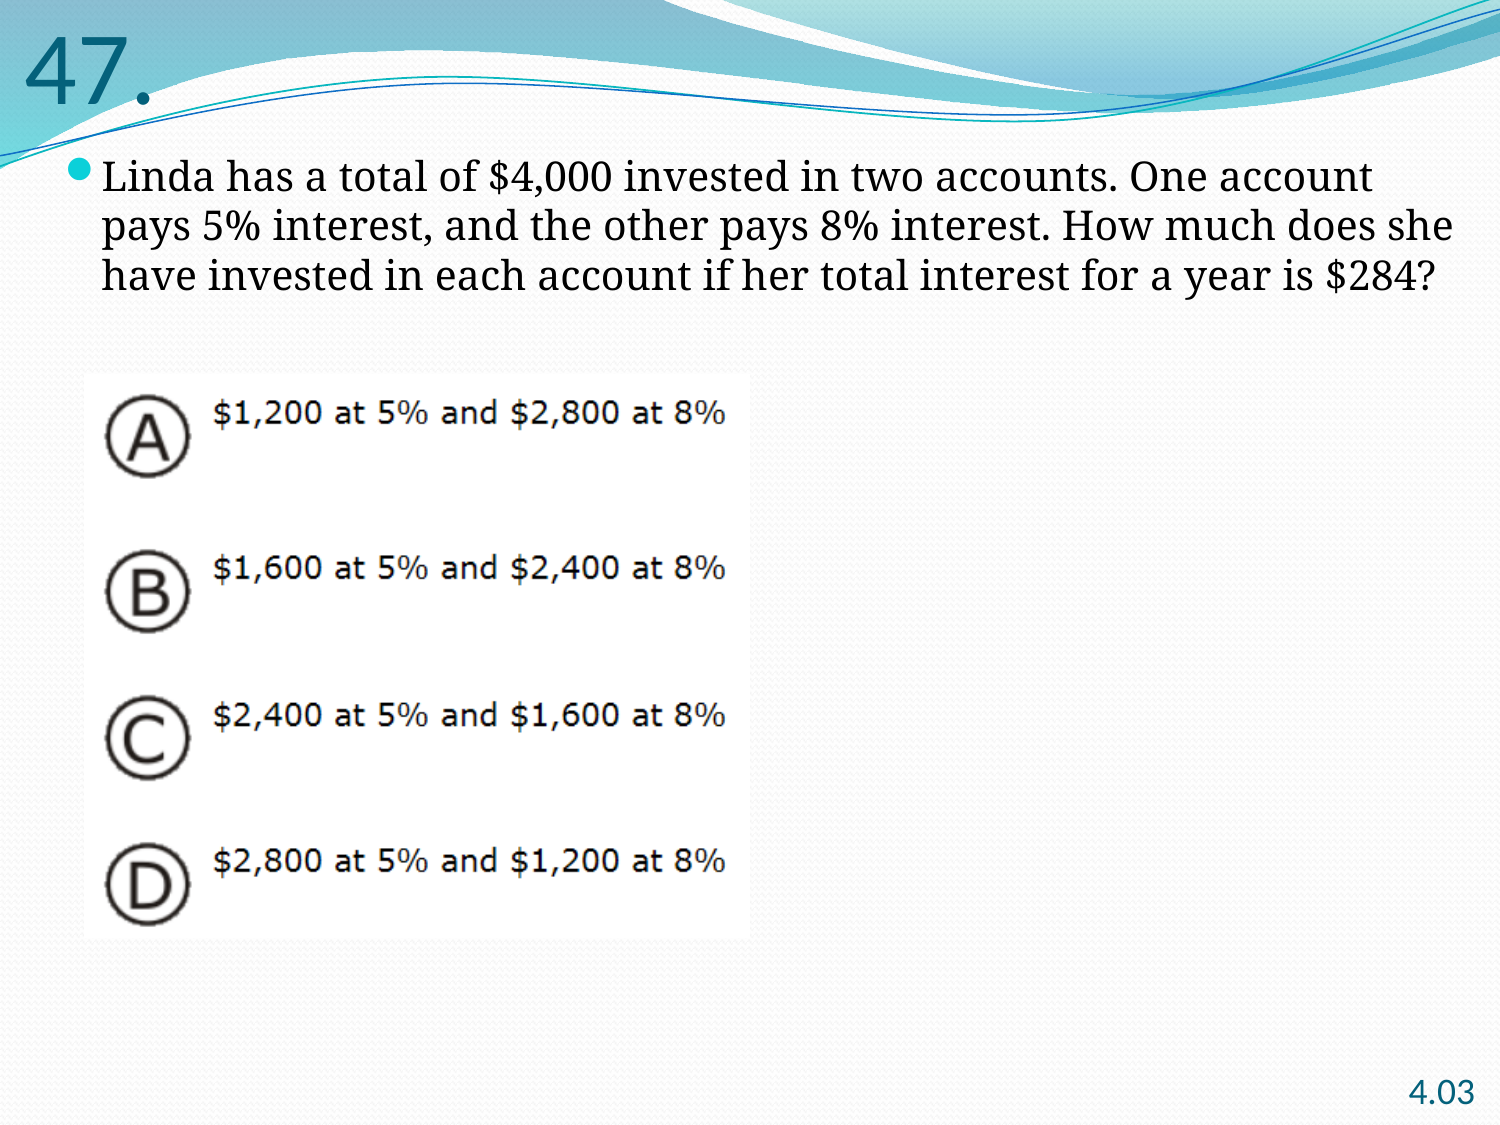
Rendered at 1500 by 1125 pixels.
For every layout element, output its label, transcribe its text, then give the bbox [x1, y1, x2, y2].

text_box 4.03 [124, 924, 1475, 1113]
title 47. [24, 0, 1375, 125]
list Linda has a total of $4,000 invested in two accounts. One account pays 5% interest, and the other pays 8% interest. How much does she have invested in each account if her total interest for a year is $284? [50, 142, 1480, 350]
picture [84, 374, 751, 938]
